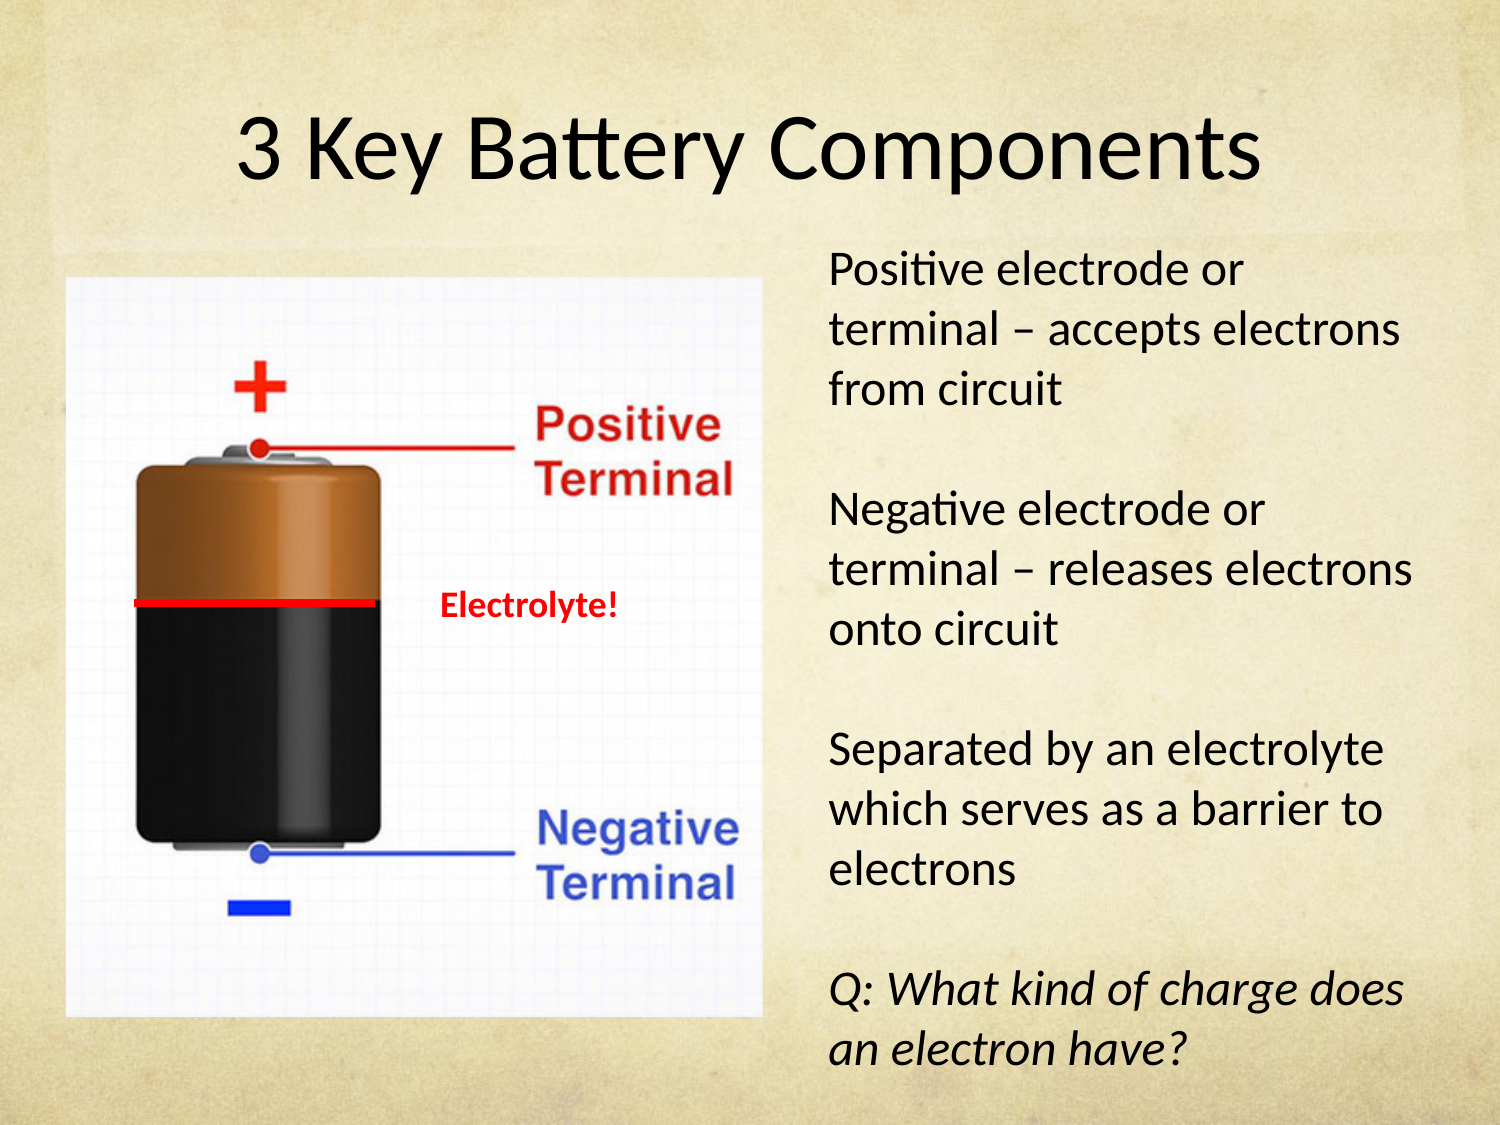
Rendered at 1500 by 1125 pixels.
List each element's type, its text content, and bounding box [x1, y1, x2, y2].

title 3 Key Battery Components [90, 31, 1410, 251]
picture [0, 0, 1500, 1125]
text_box Positive electrode or terminal – accepts electrons from circuit Negative electrode or terminal – releases electrons onto circuit Separated by an electrolyte which serves as a barrier to electrons Q: What kind of charge does an electron have? [813, 228, 1432, 1125]
